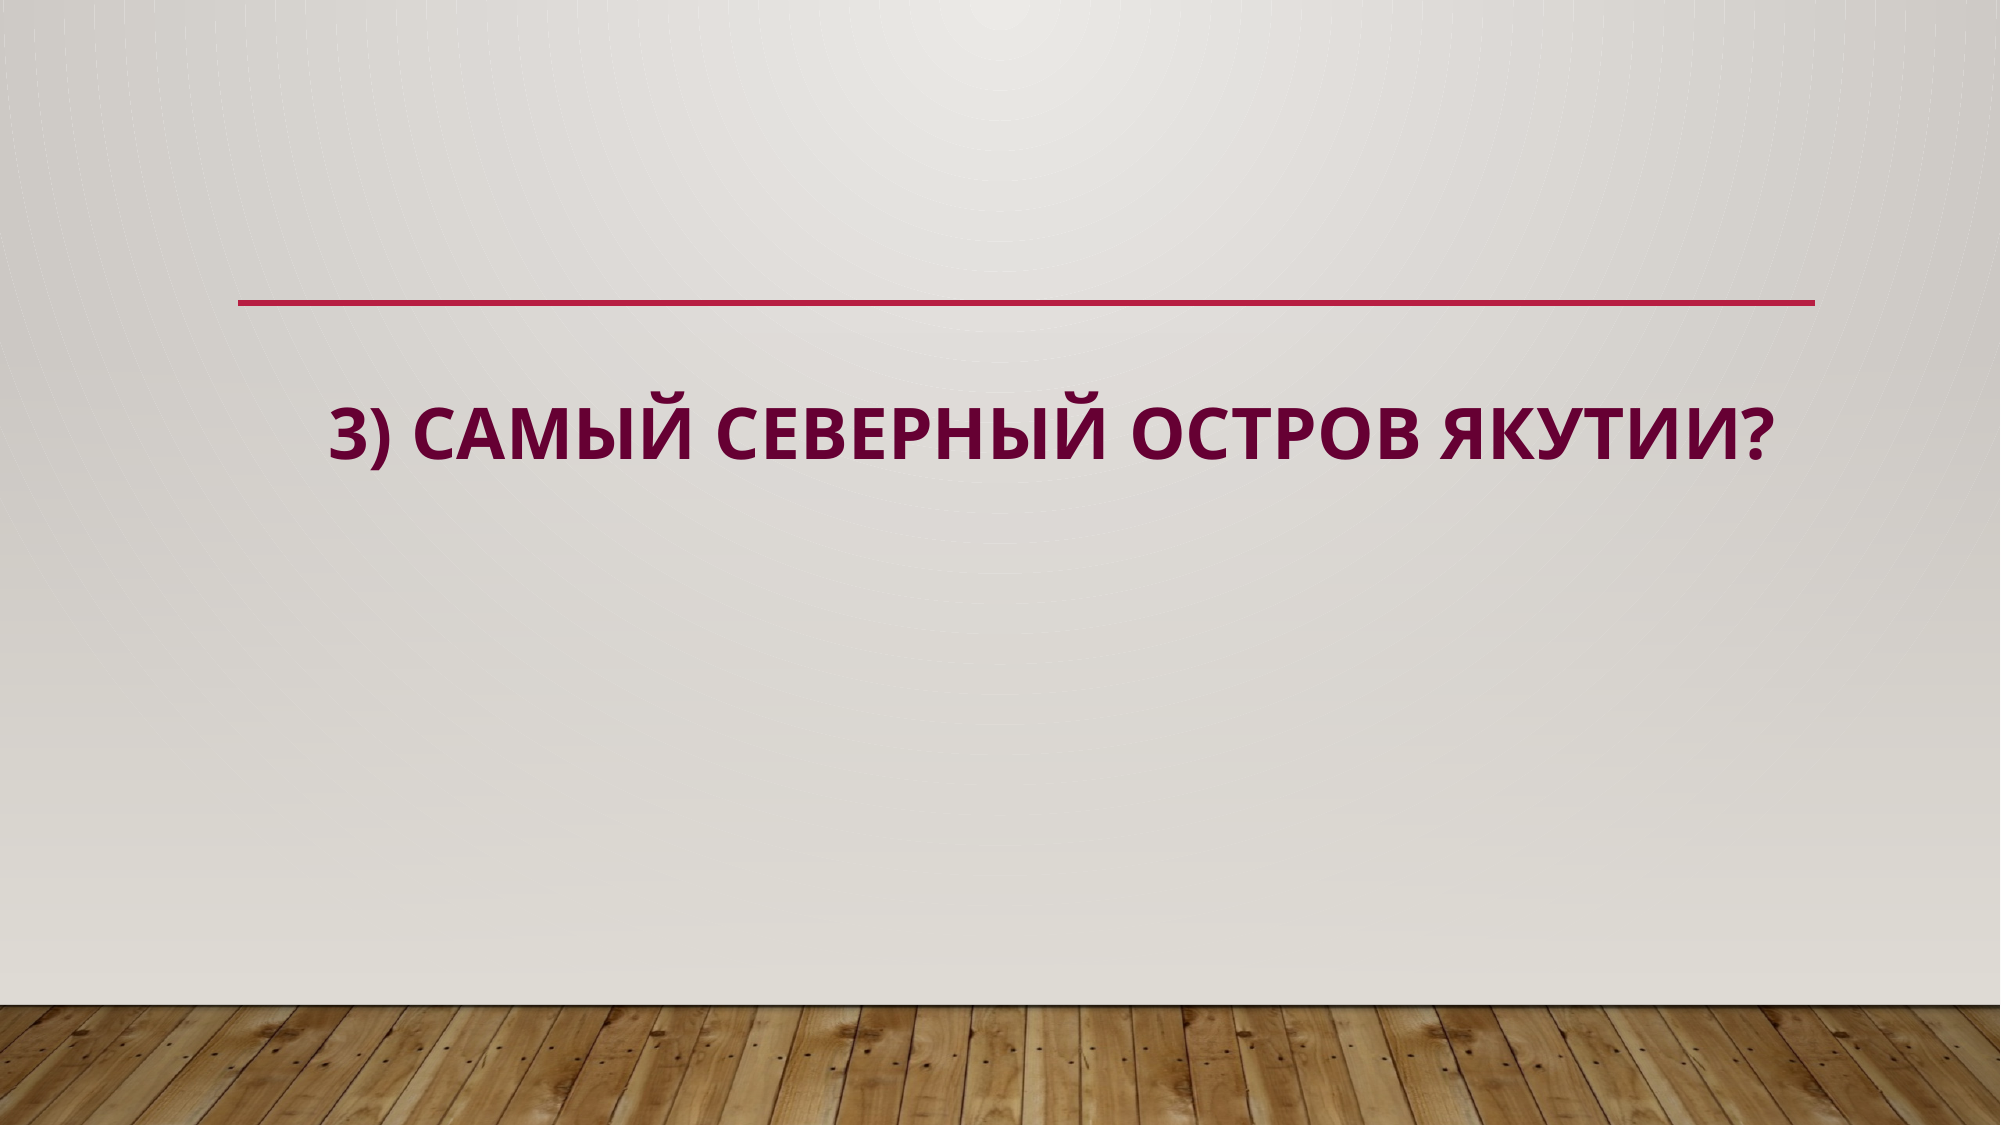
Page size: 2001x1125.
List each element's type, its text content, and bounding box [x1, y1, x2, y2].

title 3) Самый северный остров Якутии? [274, 390, 1850, 563]
picture [0, 1005, 2000, 1125]
